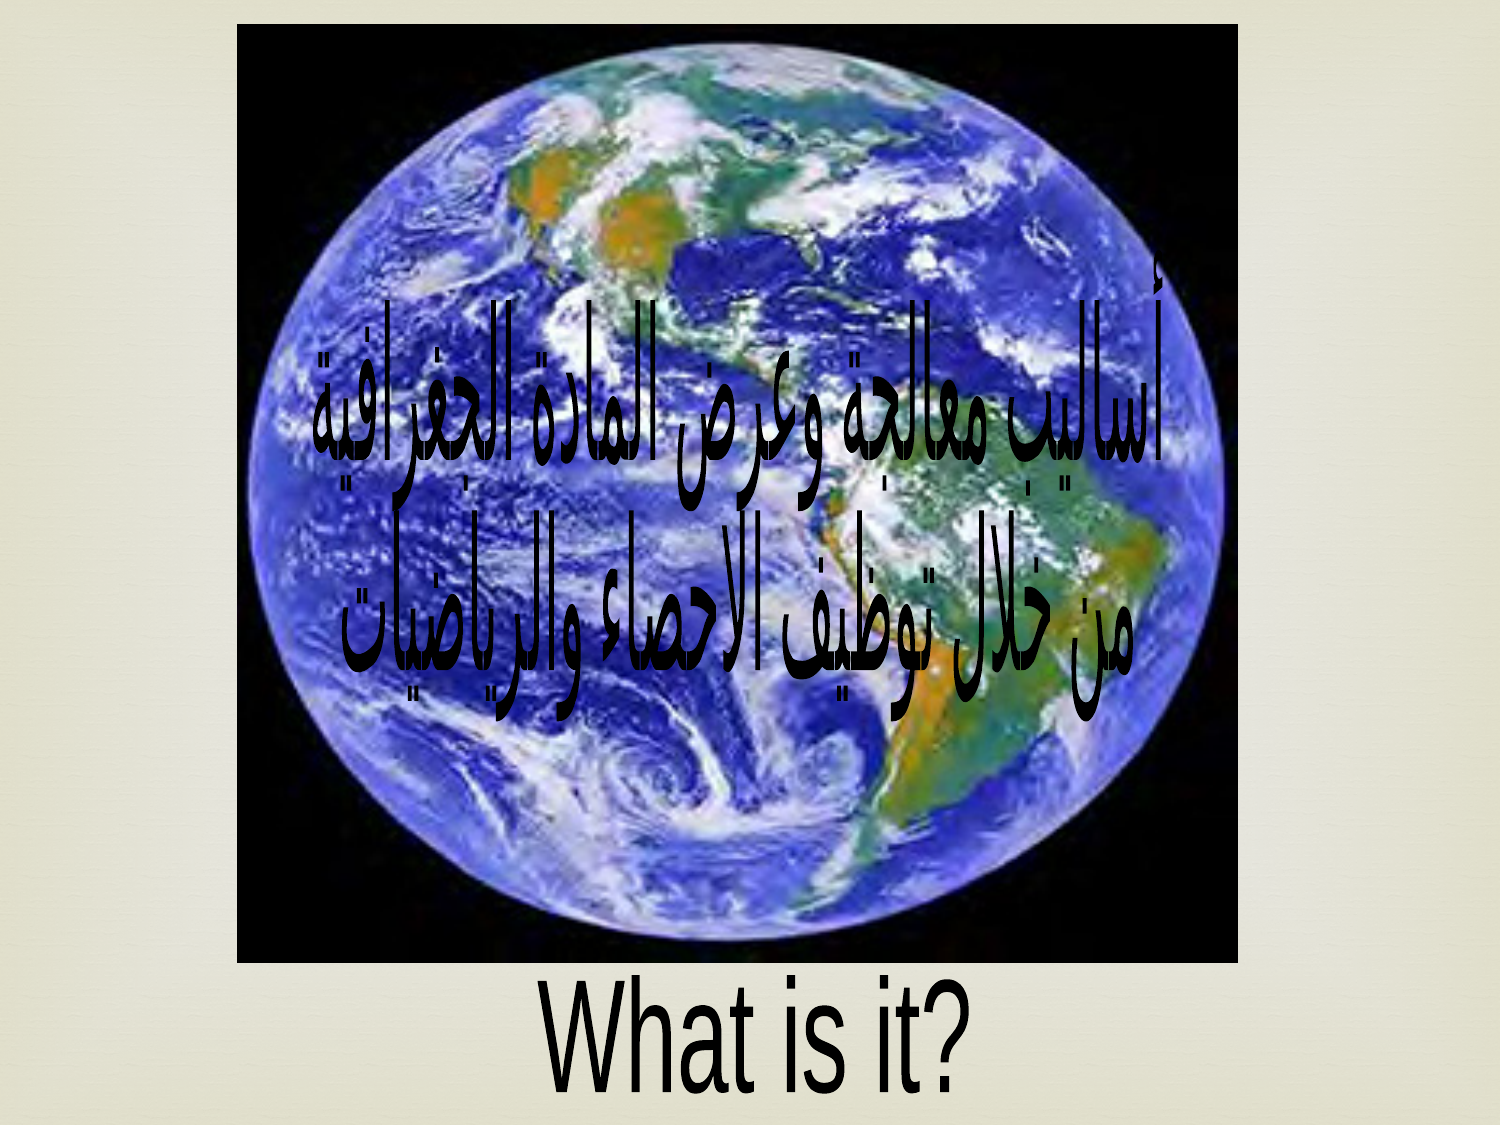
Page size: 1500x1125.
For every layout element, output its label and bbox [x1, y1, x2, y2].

picture [236, 24, 1238, 963]
